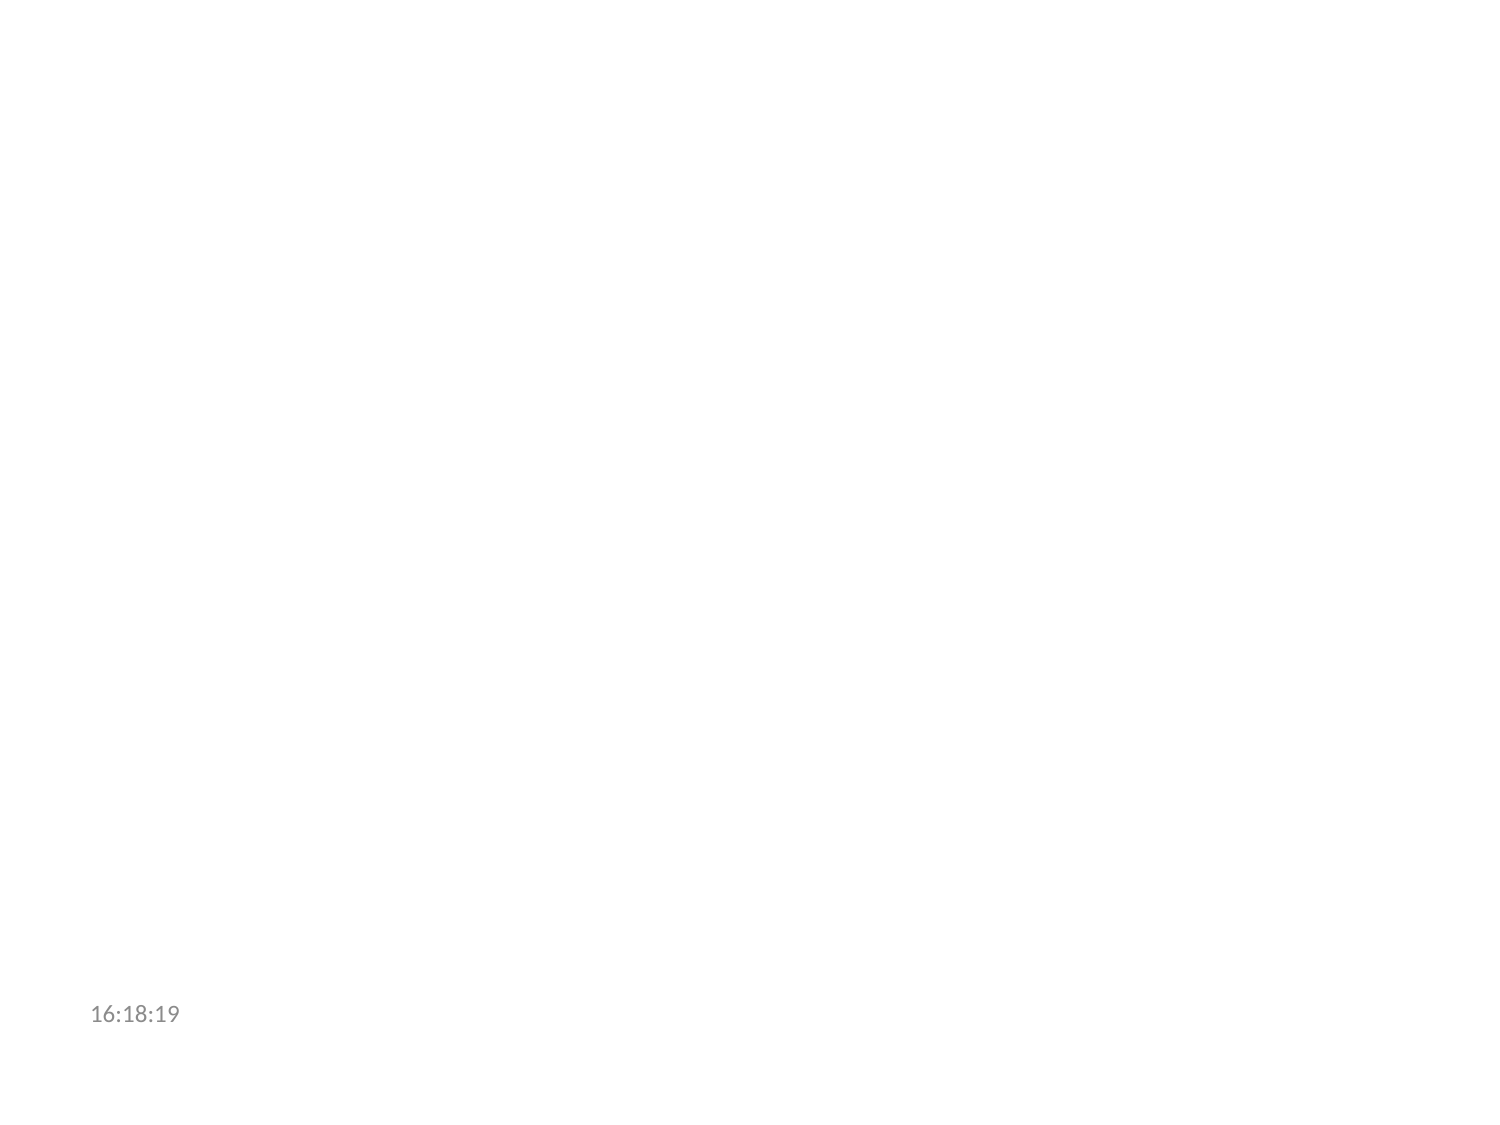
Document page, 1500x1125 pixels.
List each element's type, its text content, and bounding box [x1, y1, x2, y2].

text_box 15:35:09 [75, 982, 425, 1043]
